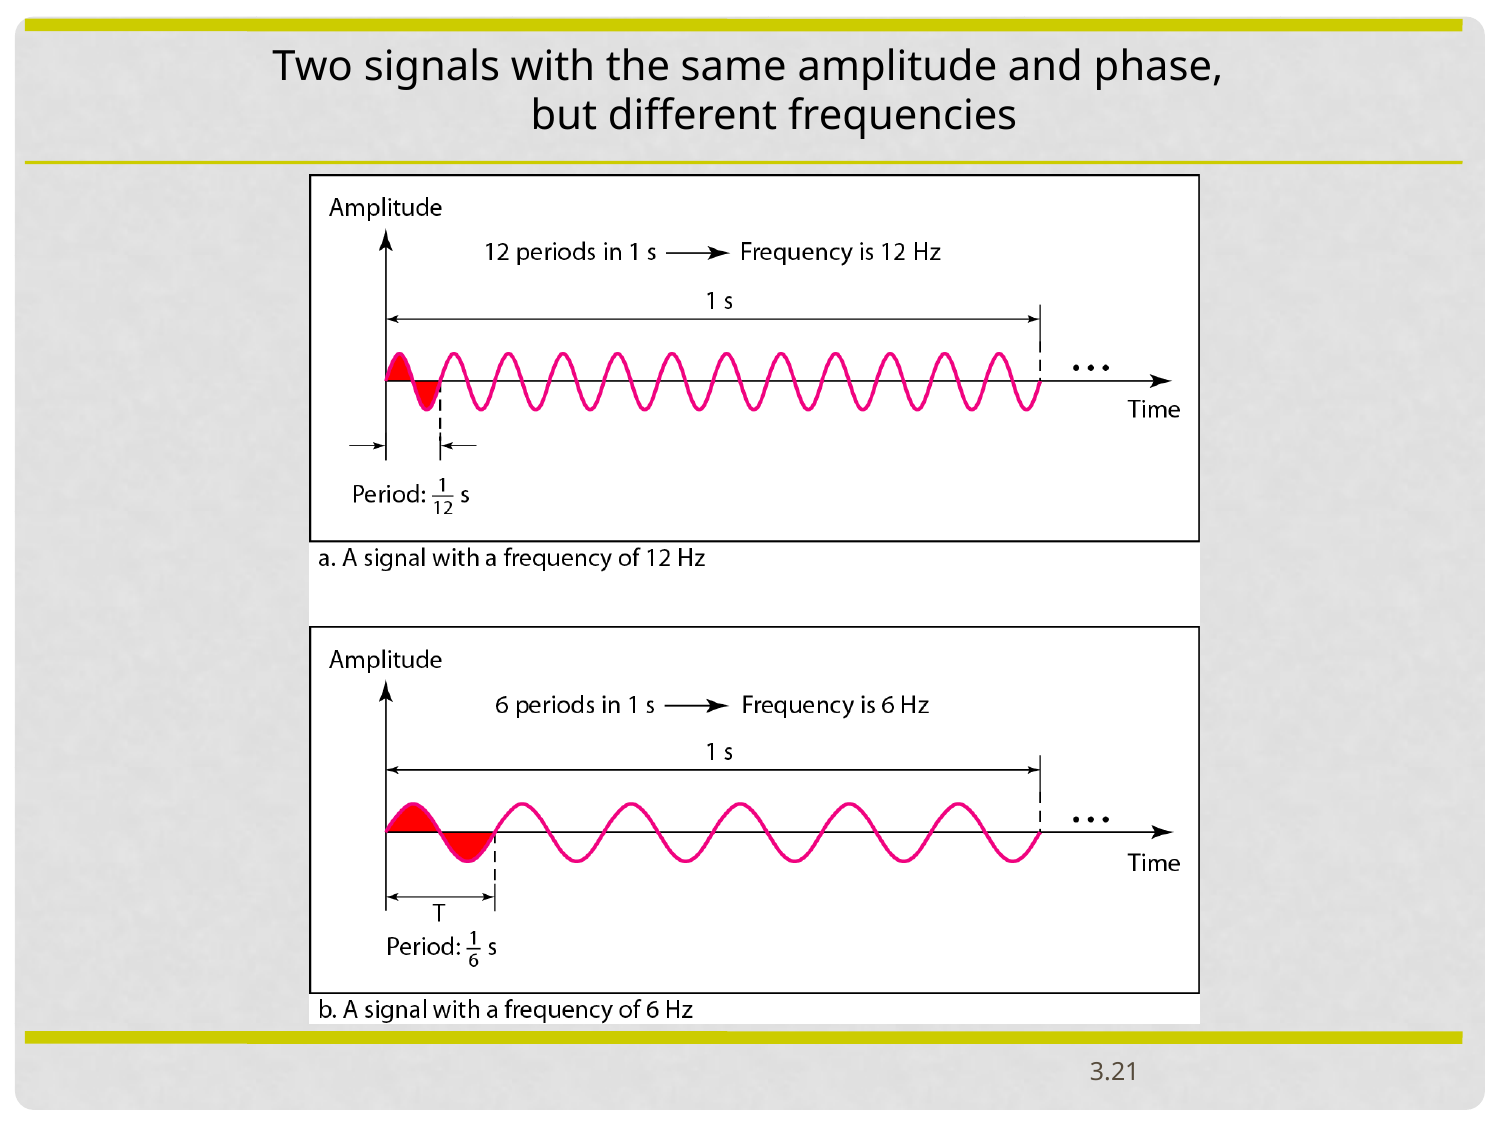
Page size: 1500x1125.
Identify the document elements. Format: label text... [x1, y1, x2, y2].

text_box Two signals with the same amplitude and phase, but different frequencies [257, 30, 1239, 146]
slide_number 3.21 [1074, 1042, 1425, 1103]
picture [309, 174, 1201, 1024]
